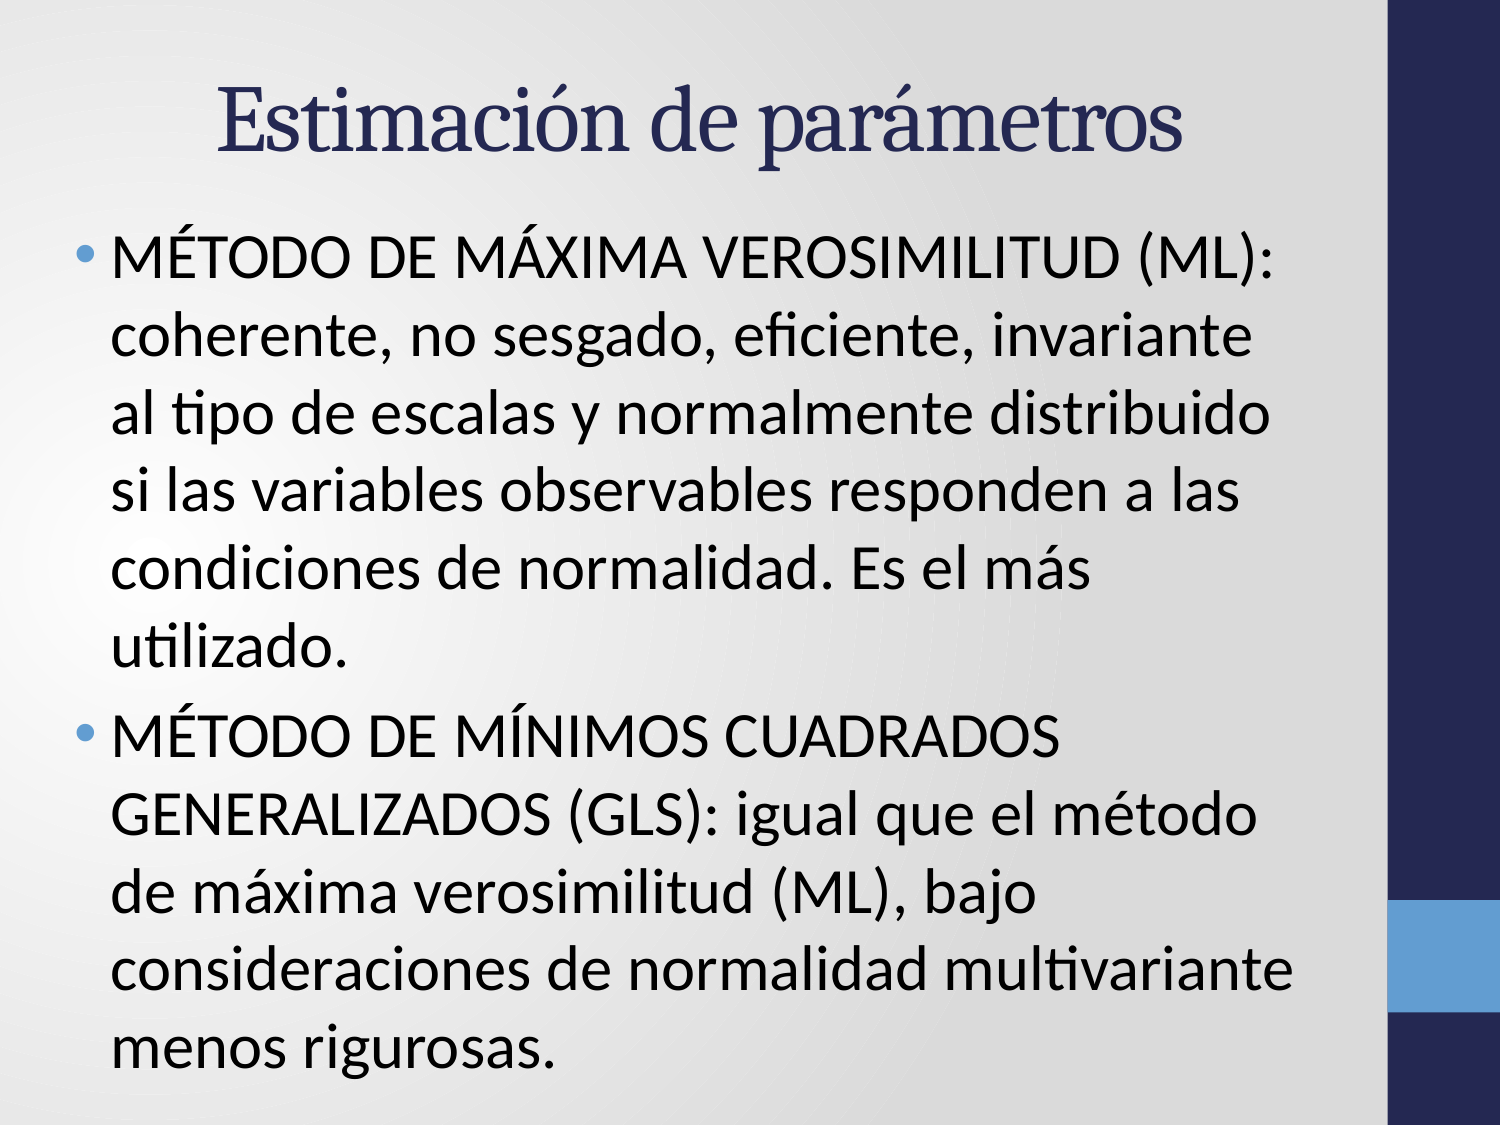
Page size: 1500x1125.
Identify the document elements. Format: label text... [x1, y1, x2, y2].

list MÉTODO DE MÁXIMA VEROSIMILITUD (ML): coherente, no sesgado, eficiente, invariante al tipo de escalas y normalmente distribuido si las variables observables responden a las condiciones de normalidad. Es el más utilizado. MÉTODO DE MÍNIMOS CUADRADOS GENERALIZADOS (GLS): igual que el método de máxima verosimilitud (ML), bajo consideraciones de normalidad multivariante menos rigurosas. [41, 206, 1325, 1094]
title Estimación de parámetros [75, 19, 1325, 206]
